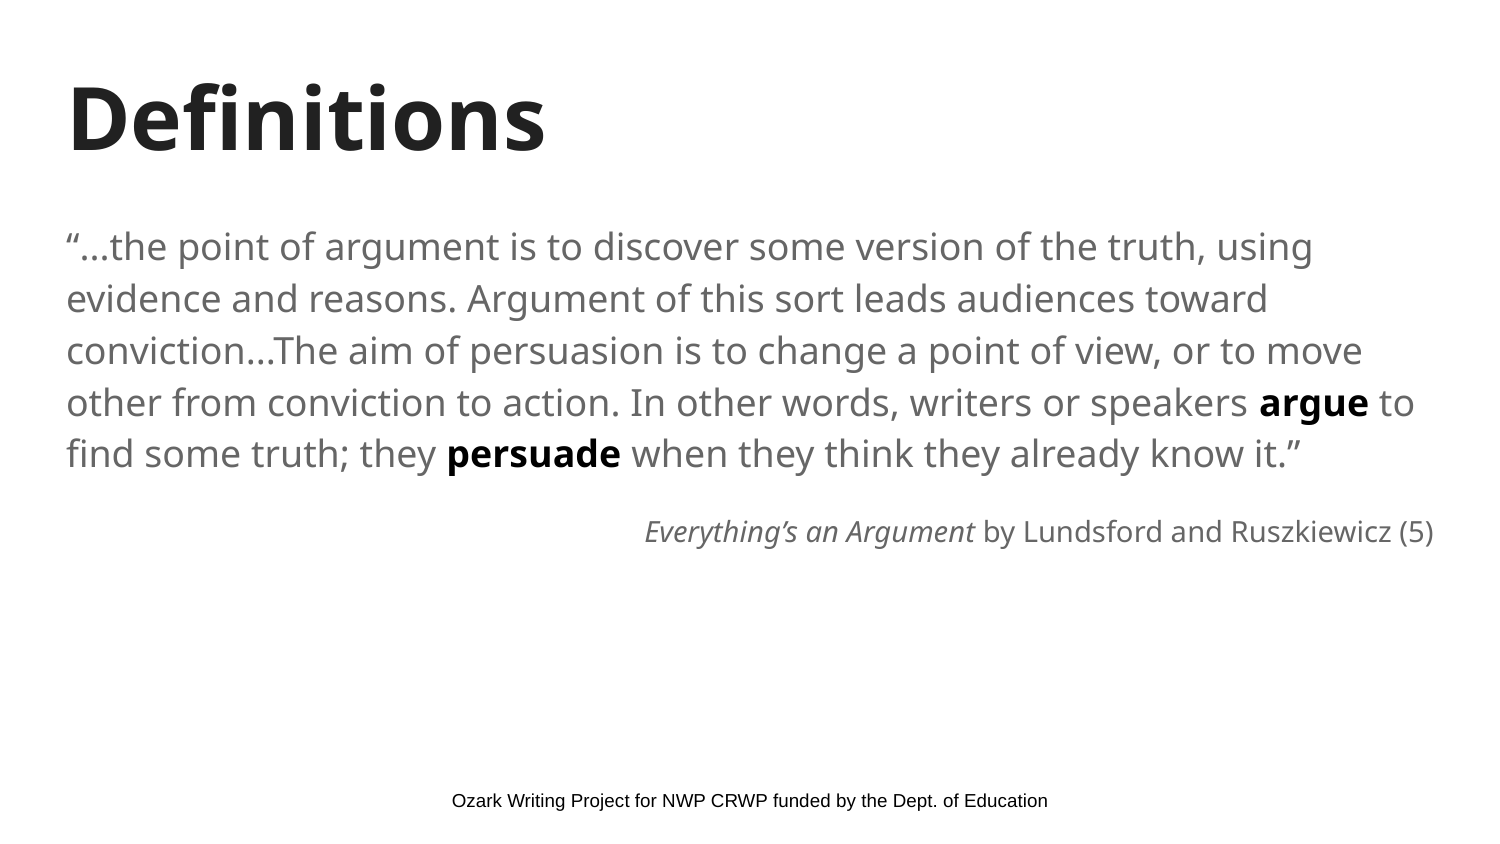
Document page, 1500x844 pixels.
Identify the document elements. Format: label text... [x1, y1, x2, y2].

title Definitions [51, 48, 1449, 180]
list “...the point of argument is to discover some version of the truth, using evidence and reasons. Argument of this sort leads audiences toward conviction...The aim of persuasion is to change a point of view, or to move other from conviction to action. In other words, writers or speakers argue to find some truth; they persuade when they think they already know it.” Everything’s an Argument by Lundsford and Ruszkiewicz (5) [51, 201, 1449, 750]
text_box Ozark Writing Project for NWP CRWP funded by the Dept. of Education [286, 554, 1214, 844]
